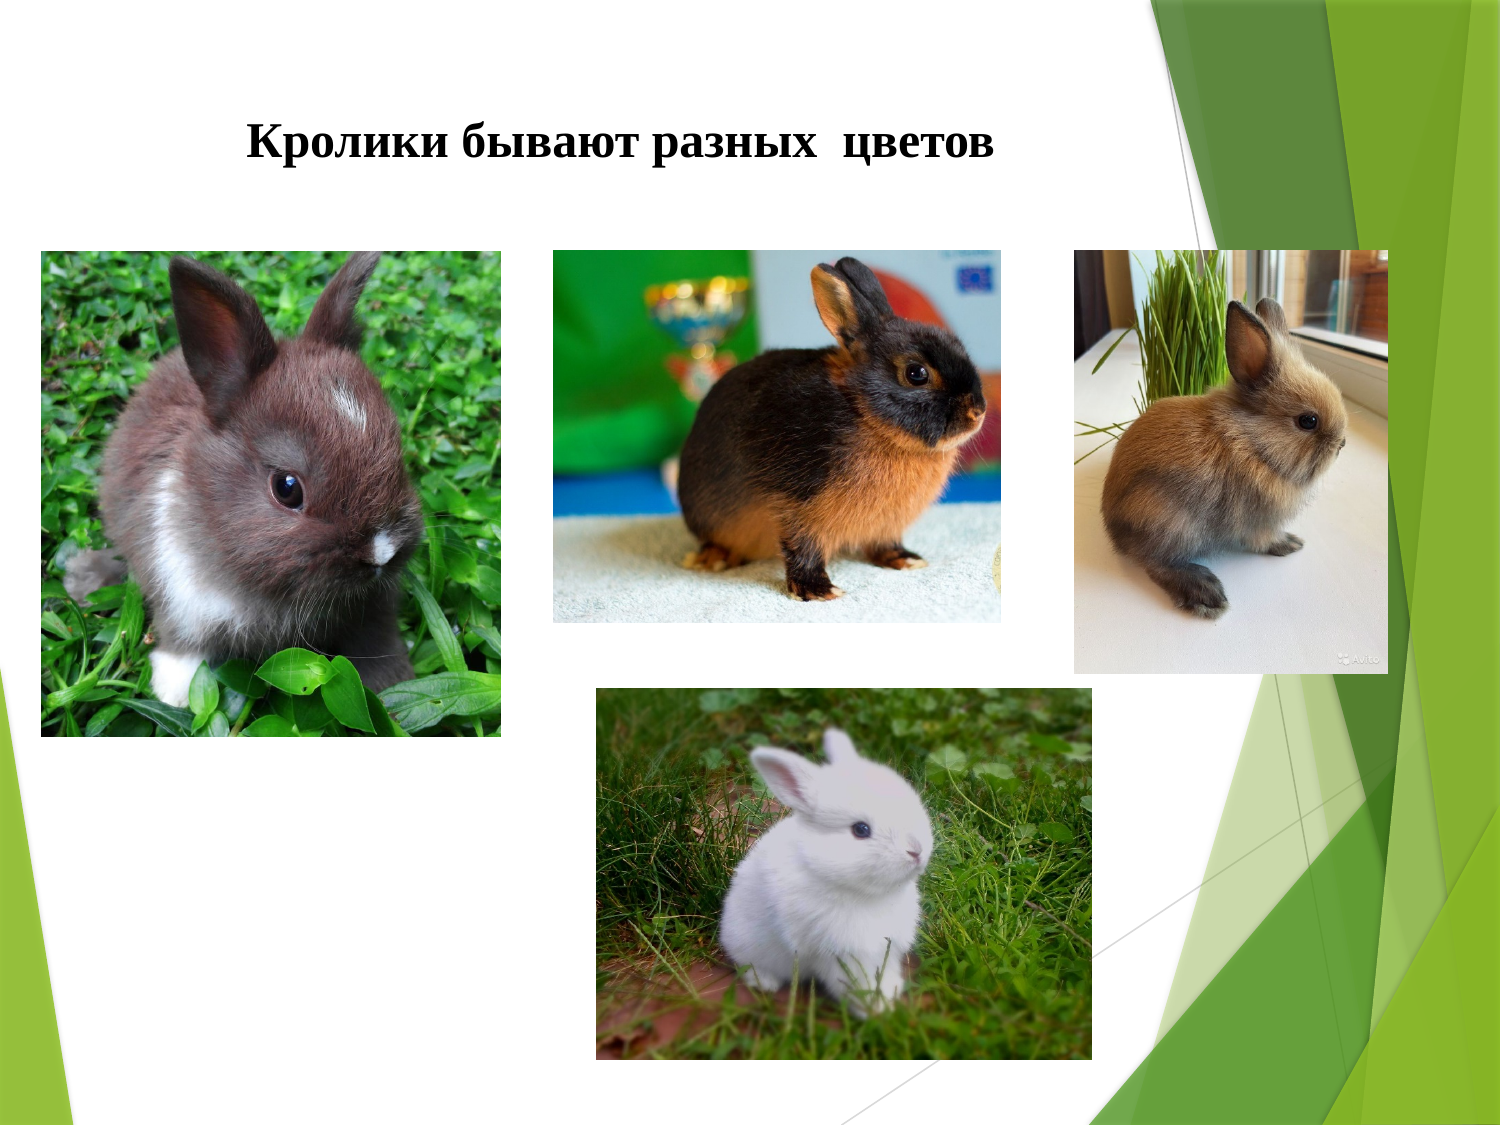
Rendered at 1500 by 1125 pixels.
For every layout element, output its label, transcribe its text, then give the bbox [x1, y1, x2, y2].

picture [595, 687, 1093, 1061]
picture [552, 250, 1001, 624]
picture [40, 251, 502, 738]
title Кролики бывают разных цветов [99, 99, 1142, 317]
picture [1073, 250, 1389, 674]
